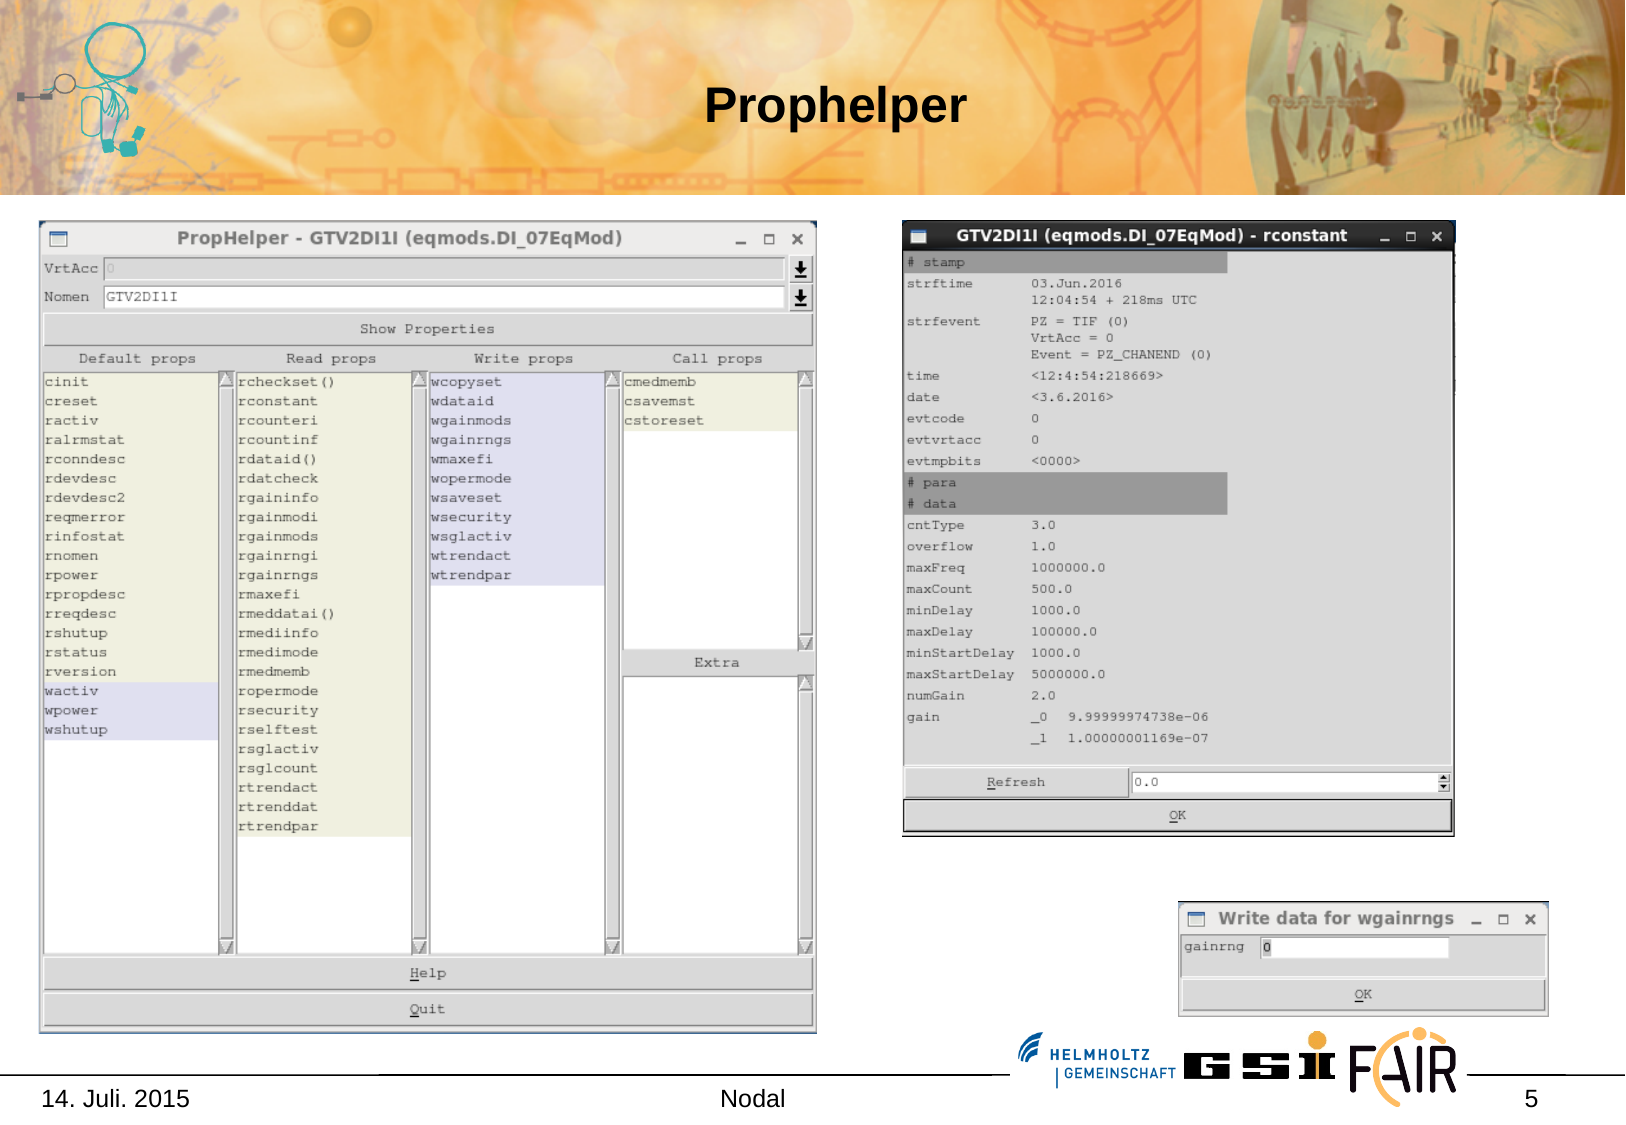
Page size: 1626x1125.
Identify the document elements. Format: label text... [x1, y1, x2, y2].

picture [1010, 1026, 1183, 1094]
picture [1178, 901, 1549, 1018]
picture [1350, 1027, 1456, 1107]
picture [38, 220, 817, 1034]
picture [0, 0, 1625, 195]
title Prophelper [151, 11, 1522, 194]
picture [1184, 1031, 1335, 1079]
picture [902, 220, 1456, 837]
